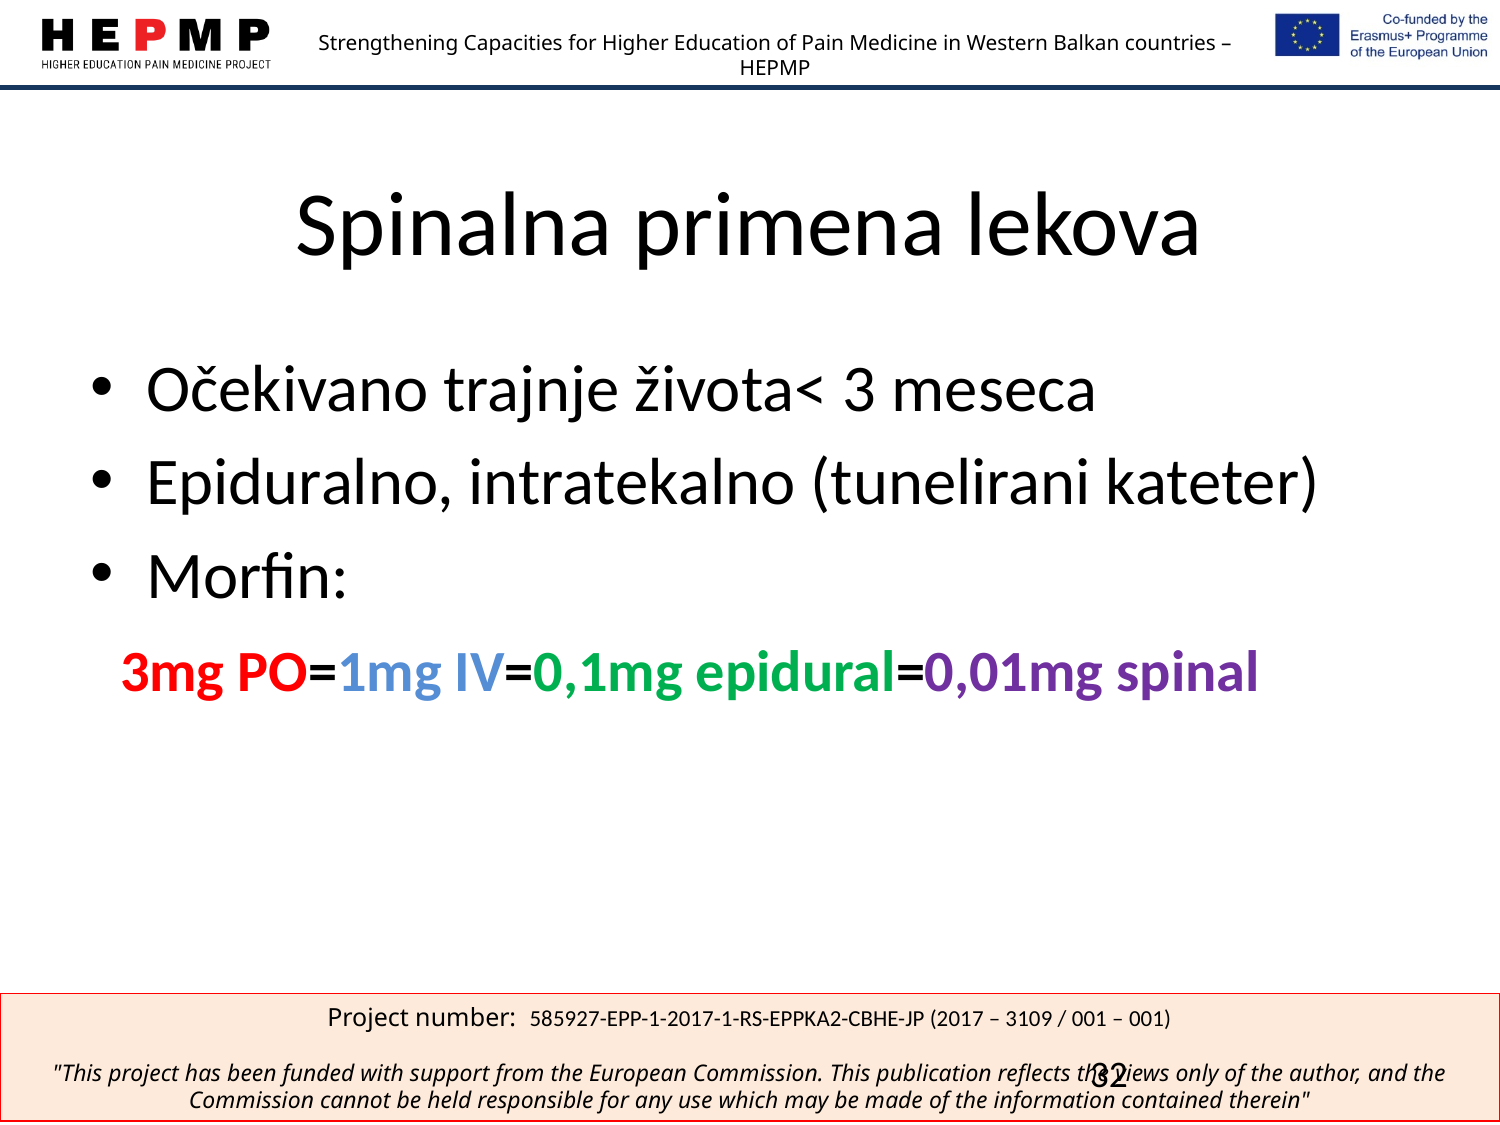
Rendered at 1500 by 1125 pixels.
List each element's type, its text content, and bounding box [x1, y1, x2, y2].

title Spinalna primena lekova [75, 125, 1425, 313]
picture [0, 0, 300, 100]
slide_number 32 [1074, 1042, 1425, 1103]
list Očekivano trajnje života< 3 meseca Epiduralno, intratekalno (tunelirani kateter) Morfin: 3mg PO=1mg IV=0,1mg epidural=0,01mg spinal [75, 337, 1425, 975]
picture [1262, 1, 1498, 69]
